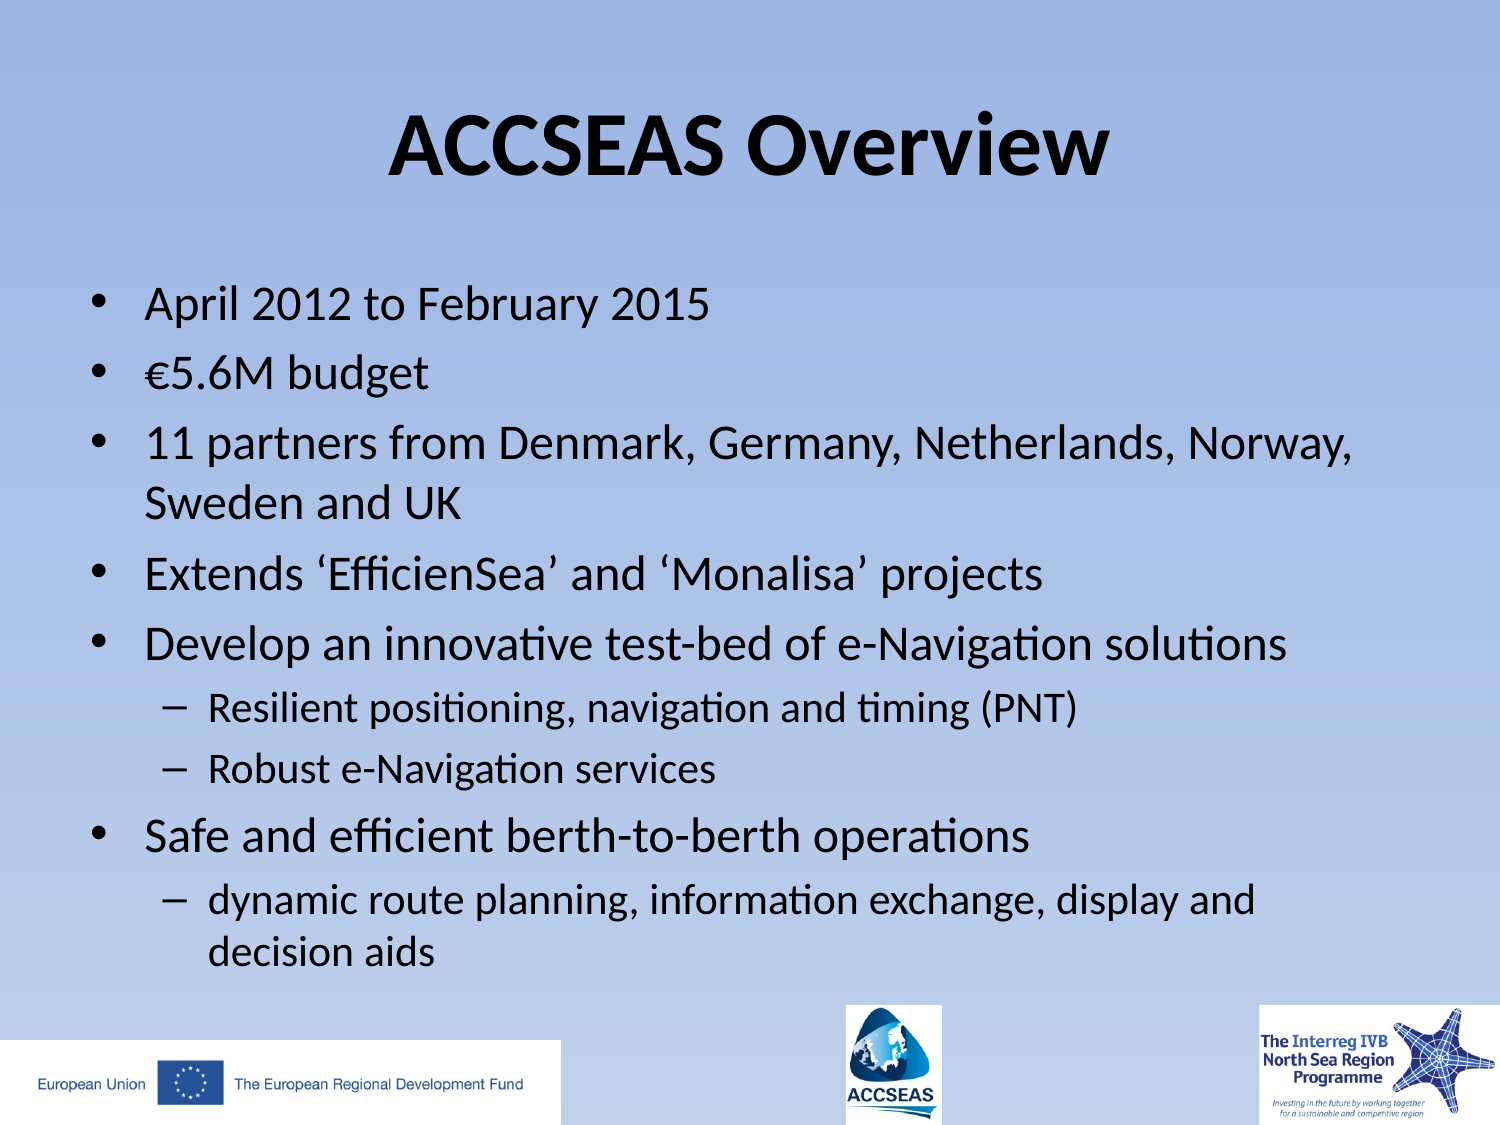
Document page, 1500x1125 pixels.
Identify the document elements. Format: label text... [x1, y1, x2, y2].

title ACCSEAS Overview [75, 45, 1425, 233]
picture [0, 1040, 561, 1125]
list April 2012 to February 2015 €5.6M budget 11 partners from Denmark, Germany, Netherlands, Norway, Sweden and UK Extends ‘EfficienSea’ and ‘Monalisa’ projects Develop an innovative test-bed of e-Navigation solutions Resilient positioning, navigation and timing (PNT) Robust e-Navigation services Safe and efficient berth-to-berth operations dynamic route planning, information exchange, display and decision aids [75, 262, 1425, 988]
picture [845, 1005, 942, 1125]
picture [1259, 1005, 1500, 1125]
